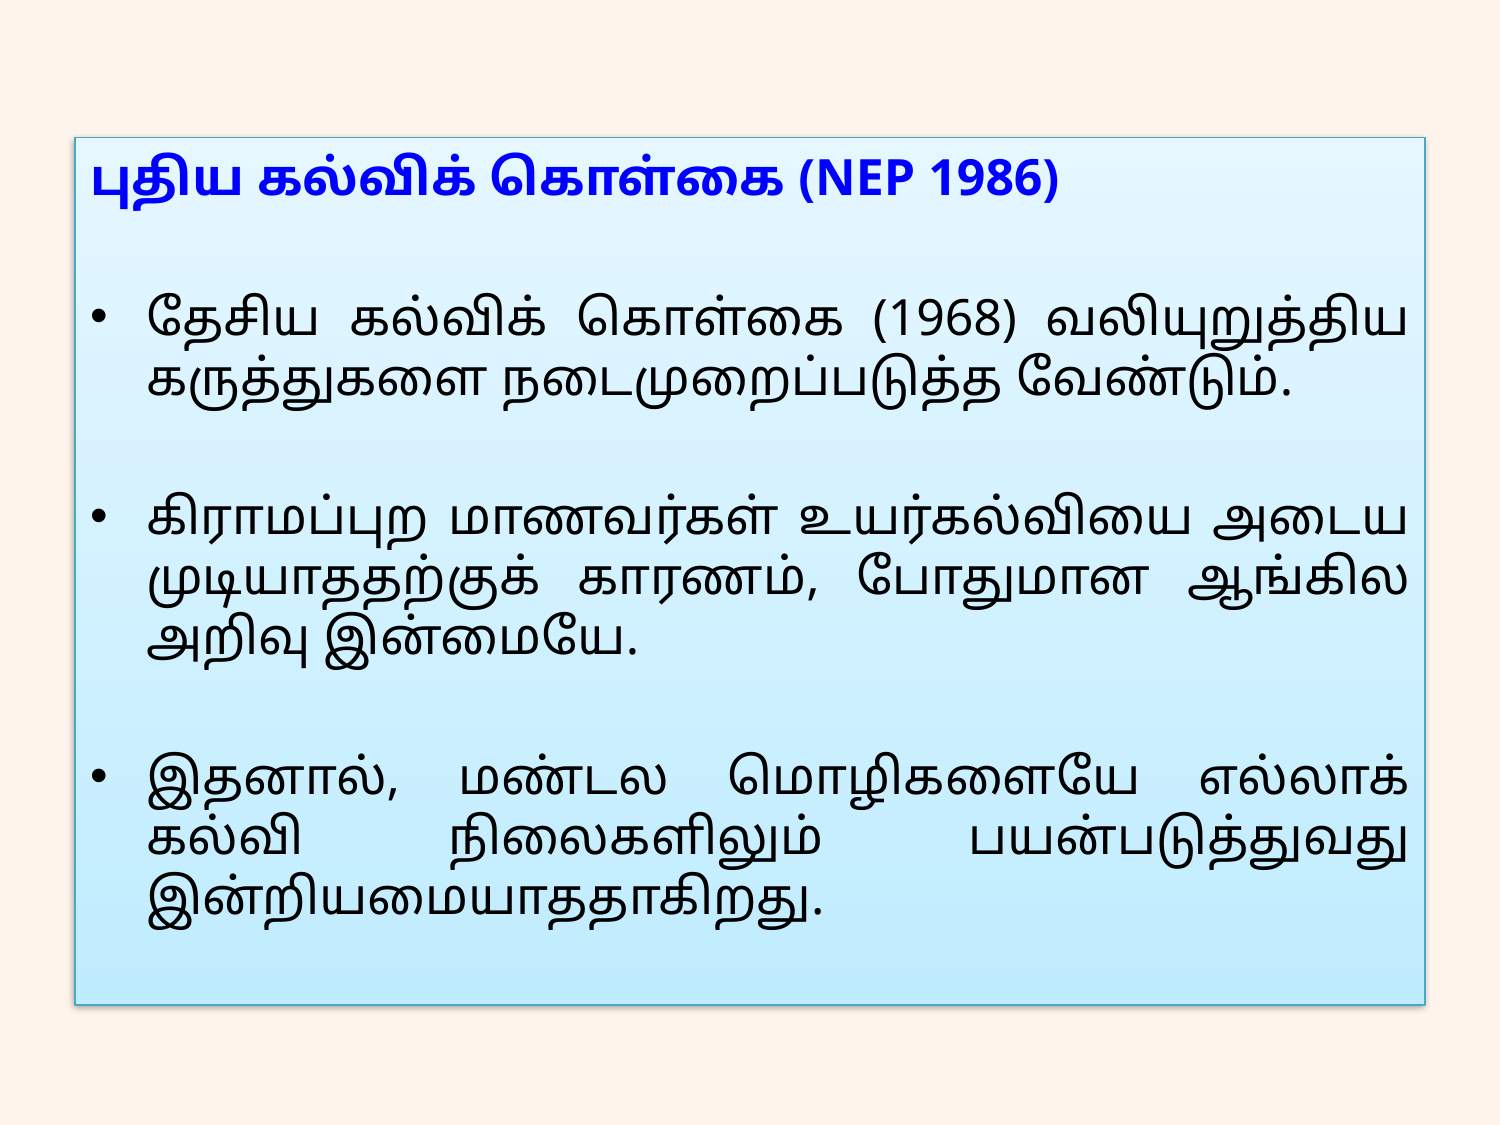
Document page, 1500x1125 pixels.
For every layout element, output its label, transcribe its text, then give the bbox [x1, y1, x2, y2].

list புதிய கல்விக் கொள்கை (NEP 1986) தேசிய கல்விக் கொள்கை (1968) வலியுறுத்திய கருத்துகளை நடைமுறைப்படுத்த வேண்டும். கிராமப்புற மாணவர்கள் உயர்கல்வியை அடைய முடியாததற்குக் காரணம், போதுமான ஆங்கில அறிவு இன்மையே. இதனால், மண்டல மொழிகளையே எல்லாக் கல்வி நிலைகளிலும் பயன்படுத்துவது இன்றியமையாததாகிறது. [74, 137, 1426, 1006]
